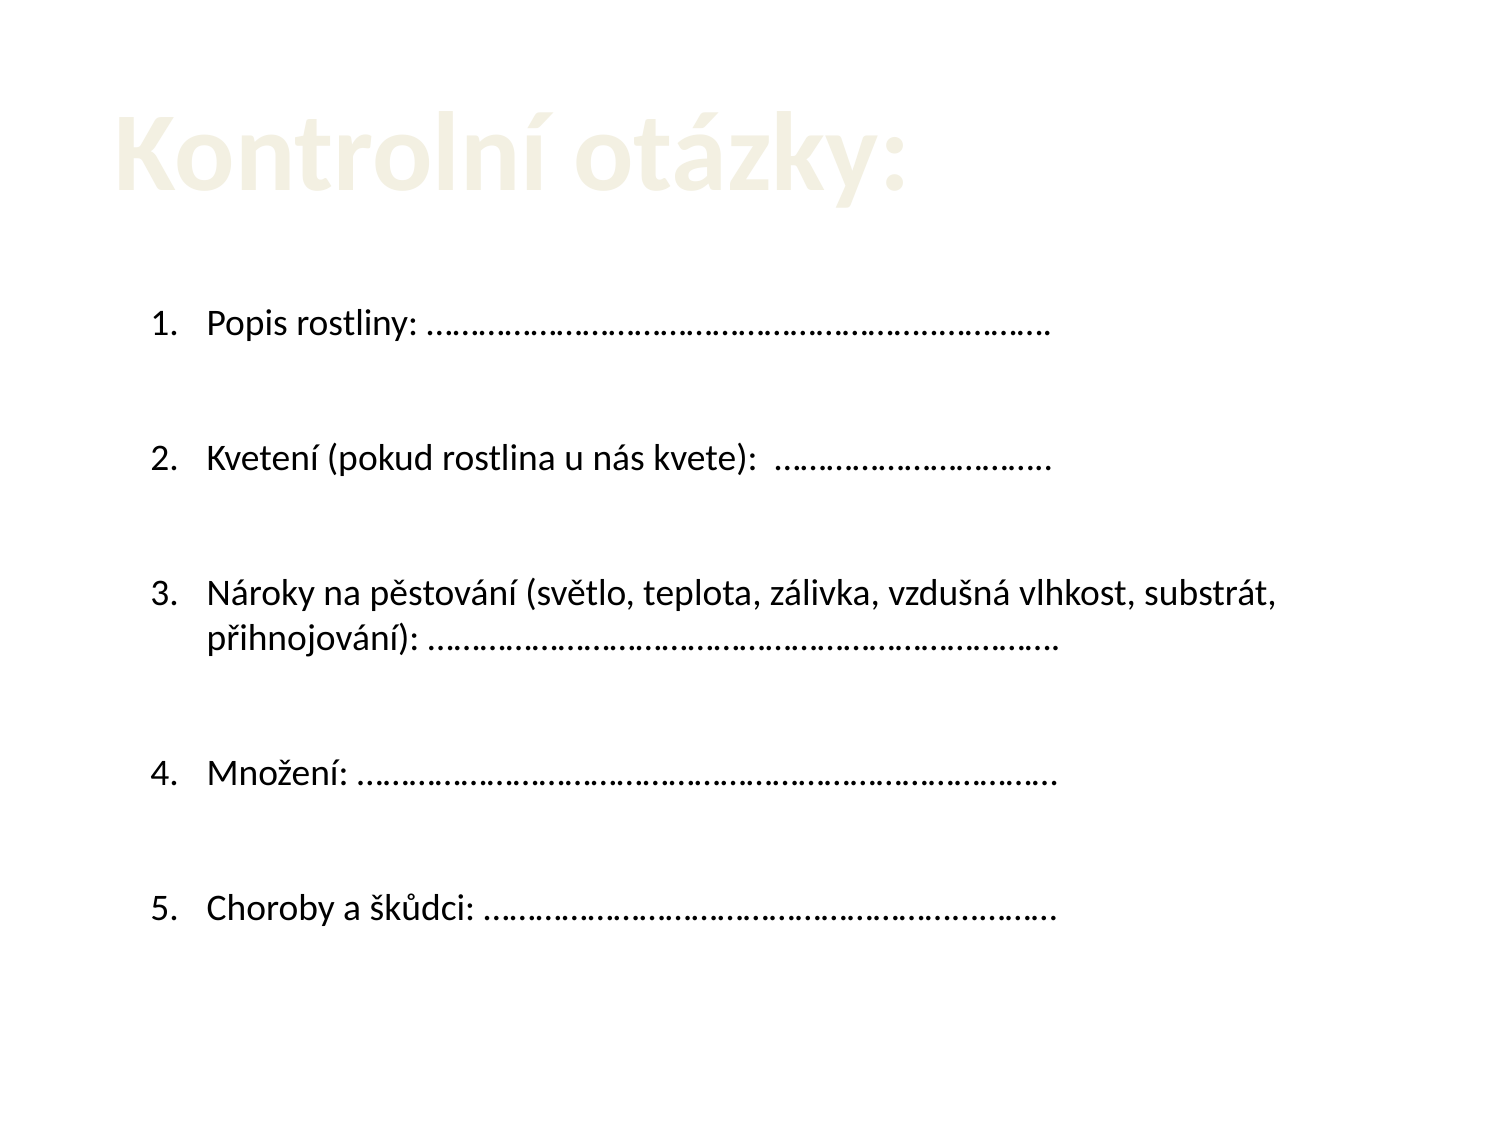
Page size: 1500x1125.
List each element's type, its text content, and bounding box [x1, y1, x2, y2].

text_box Kontrolní otázky: [99, 70, 926, 221]
text_box Popis rostliny: …………………………………………………..…………. Kvetení (pokud rostlina u nás kvete): ………………………….. Nároky na pěstování (světlo, teplota, zálivka, vzdušná vlhkost, substrát, přihnojování): ………………………………………………………………. Množení: ……………………………………………………………………… Choroby a škůdci: ………………………………………………...……… [135, 290, 1341, 1026]
